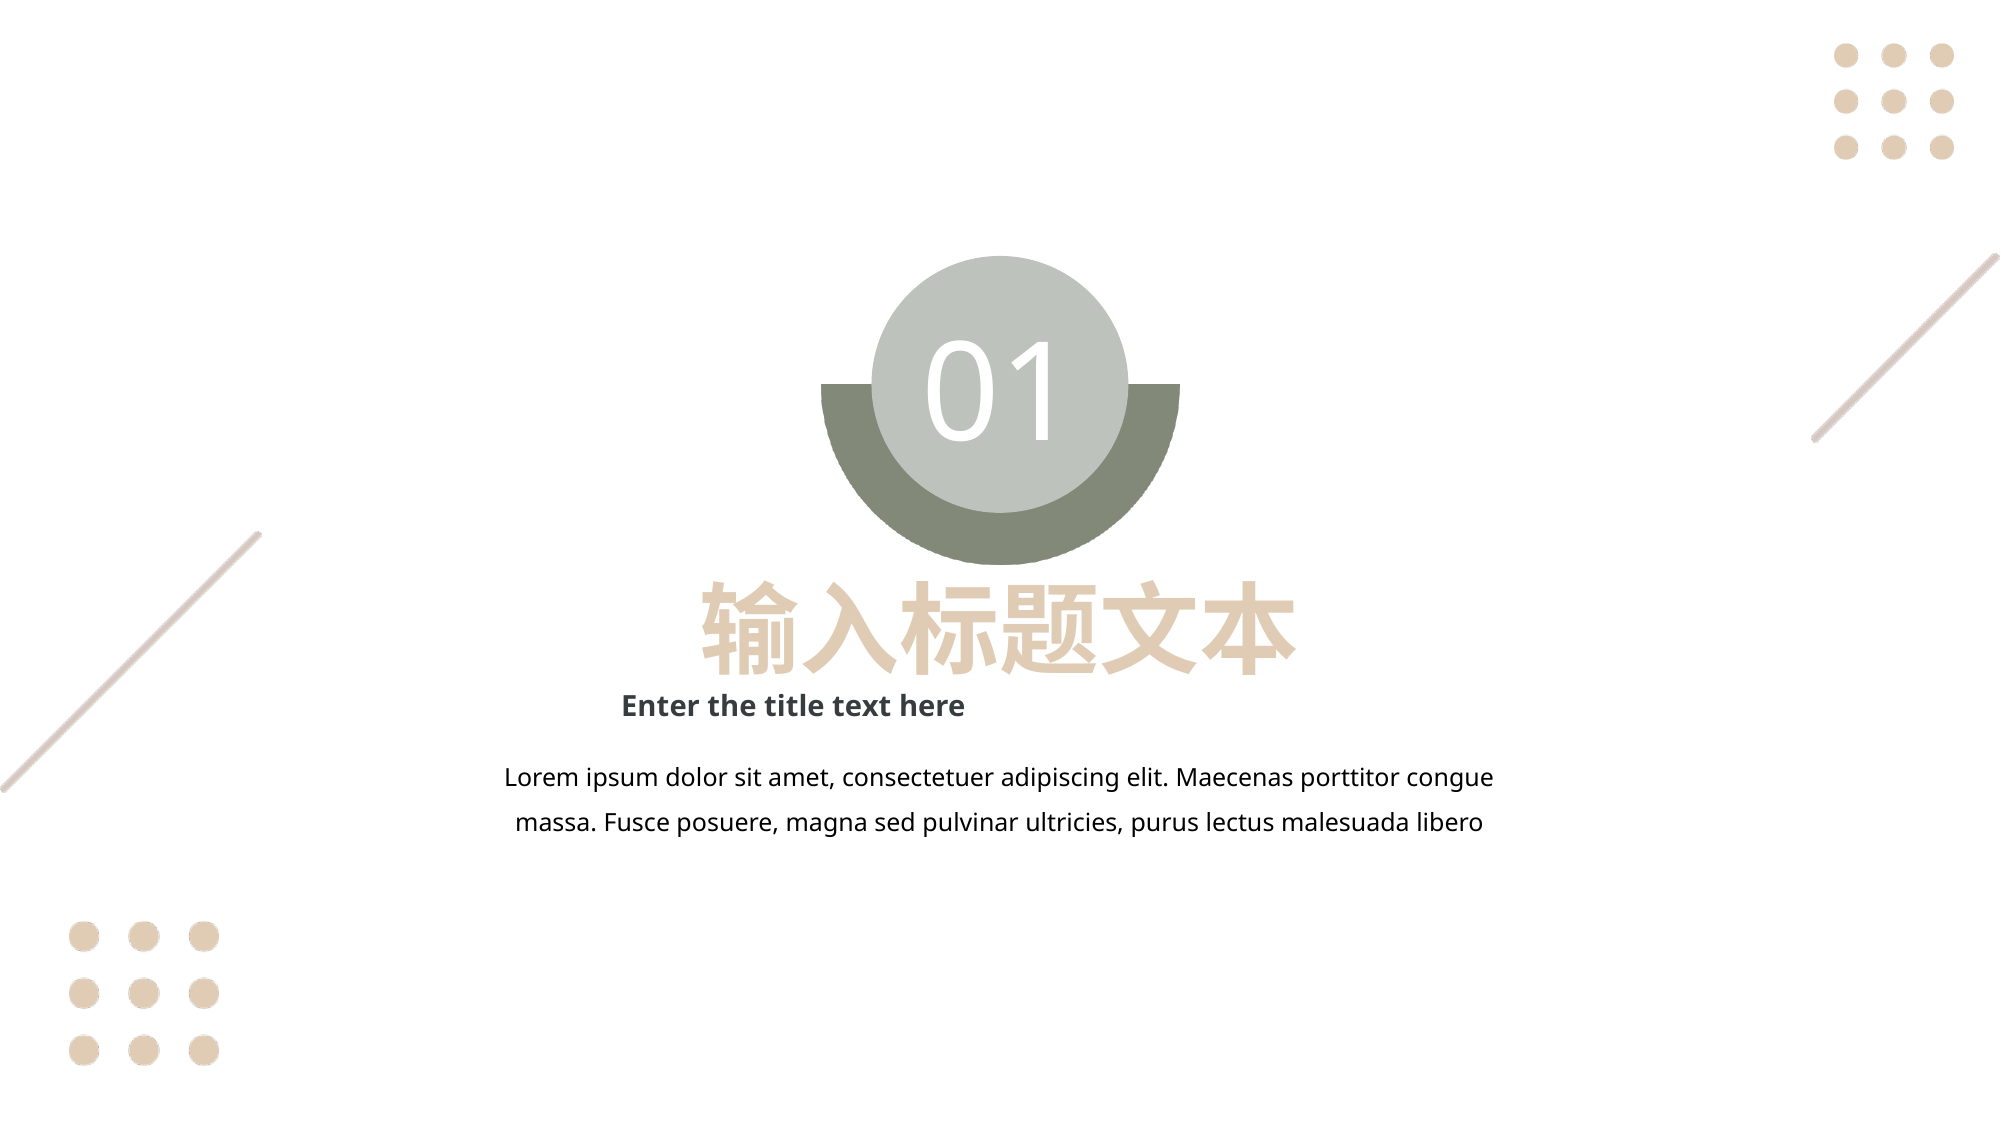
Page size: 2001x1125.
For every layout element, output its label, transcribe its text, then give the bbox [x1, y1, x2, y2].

picture [0, 531, 262, 793]
picture [69, 921, 219, 1066]
text_box Enter the title text here [606, 680, 1394, 730]
text_box Lorem ipsum dolor sit amet, consectetuer adipiscing elit. Maecenas porttitor congue massa. Fusce posuere, magna sed pulvinar ultricies, purus lectus malesuada libero [483, 739, 1517, 845]
picture [1811, 253, 2000, 443]
picture [1834, 43, 1954, 160]
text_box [818, 255, 1181, 565]
text_box 输入标题文本 [685, 558, 1315, 680]
